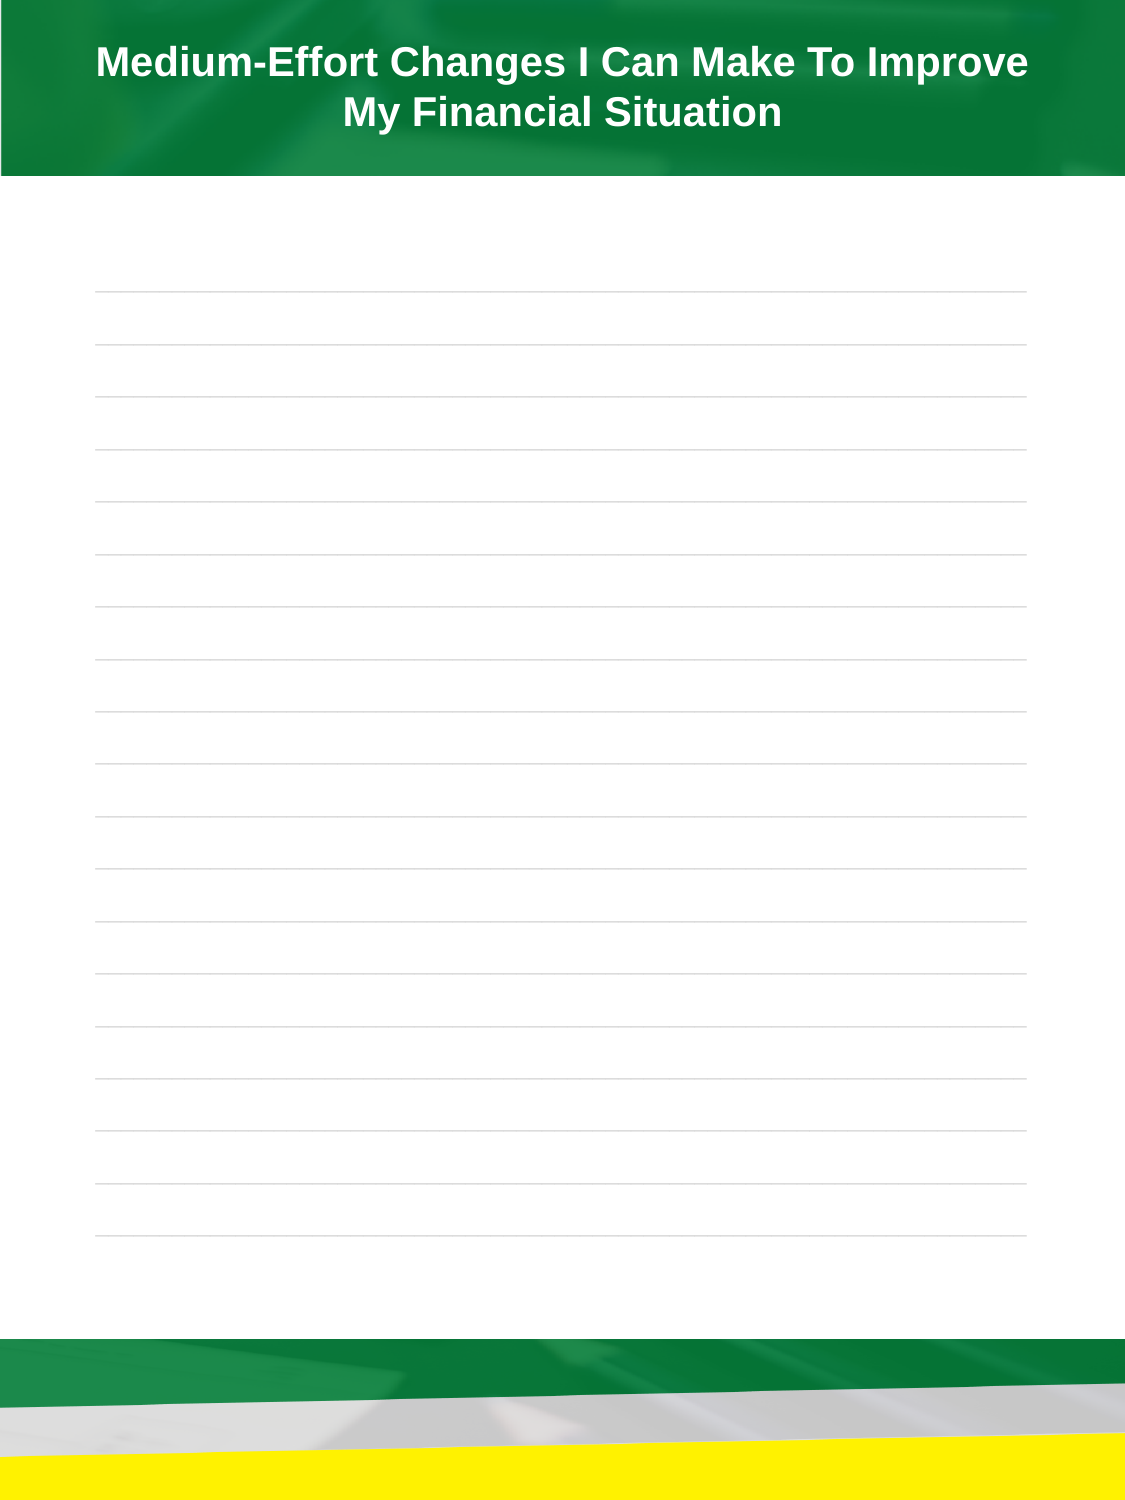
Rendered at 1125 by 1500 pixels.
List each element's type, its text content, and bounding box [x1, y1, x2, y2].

picture [0, 0, 1125, 176]
picture [0, 1339, 1125, 1500]
text_box _________________________________________________________________________ _________________________________________________________________________ _________________________________________________________________________ _________________________________________________________________________ _________________________________________________________________________ _________________________________________________________________________ _________________________________________________________________________ _________________________________________________________________________ _________________________________________________________________________ _________________________________________________________________________ _________________________________________________________________________ _________________________________________________________________________ _________________________________________________________________________ _________________________________________________________________________ _________________________________________________________________________ _________________________________________________________________________ _________________________________________________________________________ _________________________________________________________________________ _________________________________________________________________________ [80, 258, 1045, 1245]
